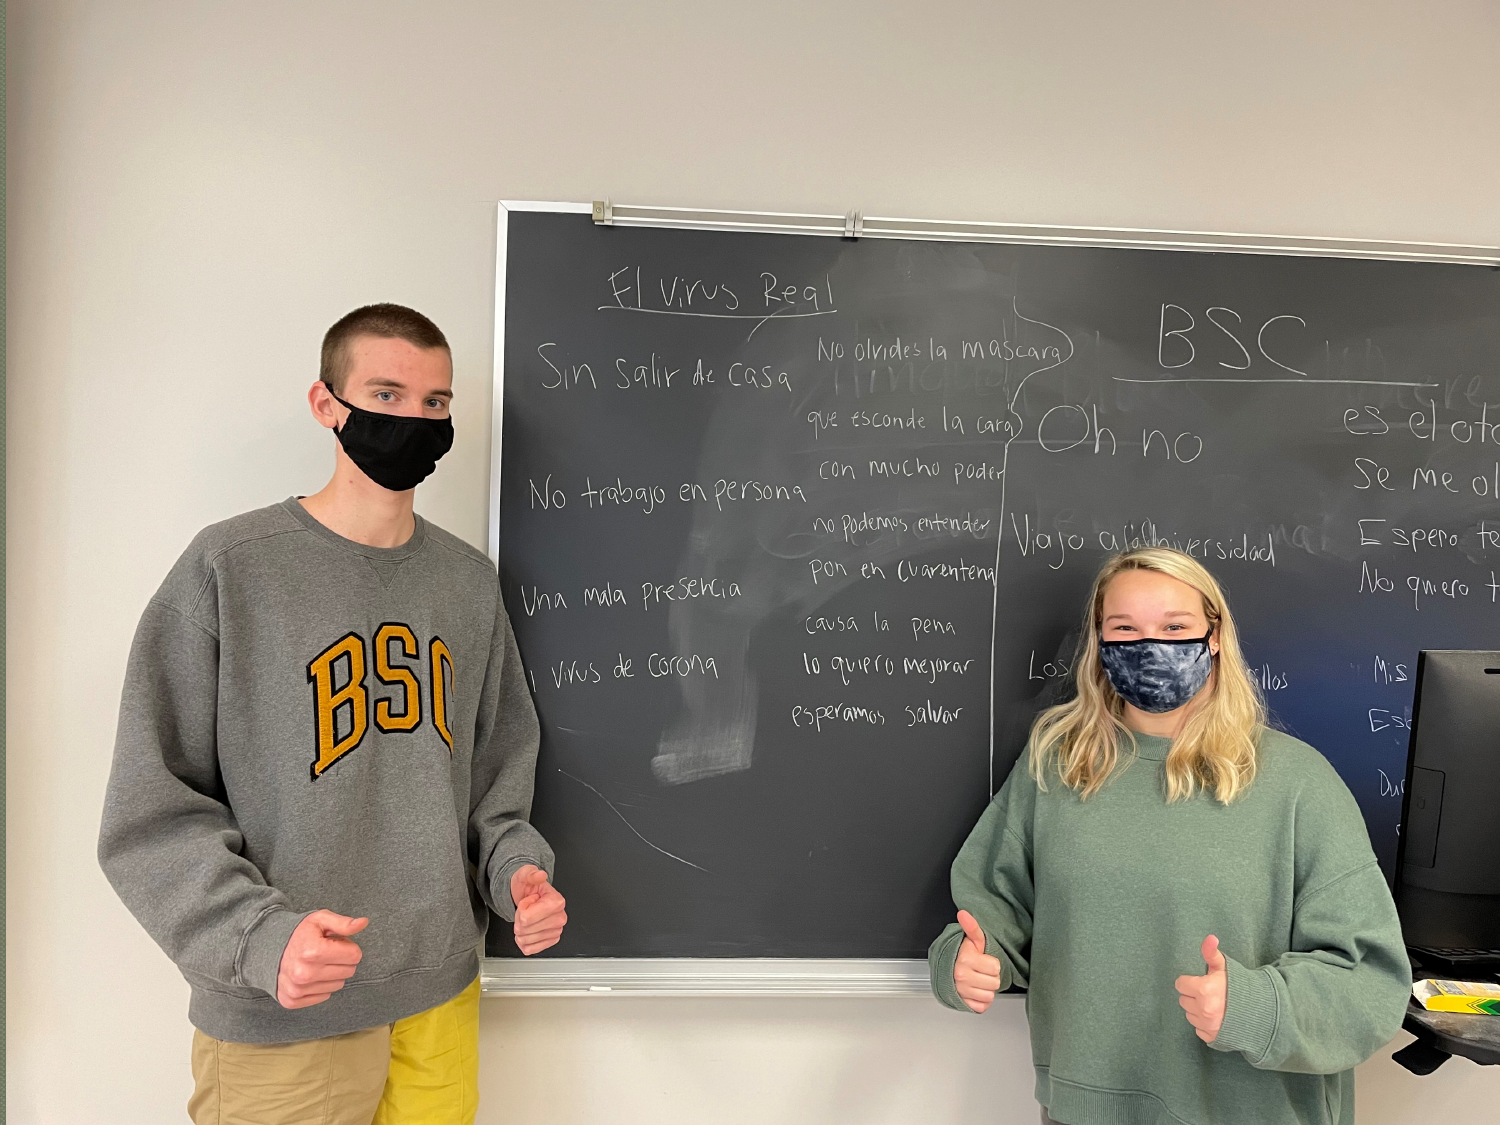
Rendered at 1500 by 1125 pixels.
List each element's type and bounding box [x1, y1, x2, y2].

picture [0, 0, 6, 1125]
list [6, 0, 1500, 1125]
